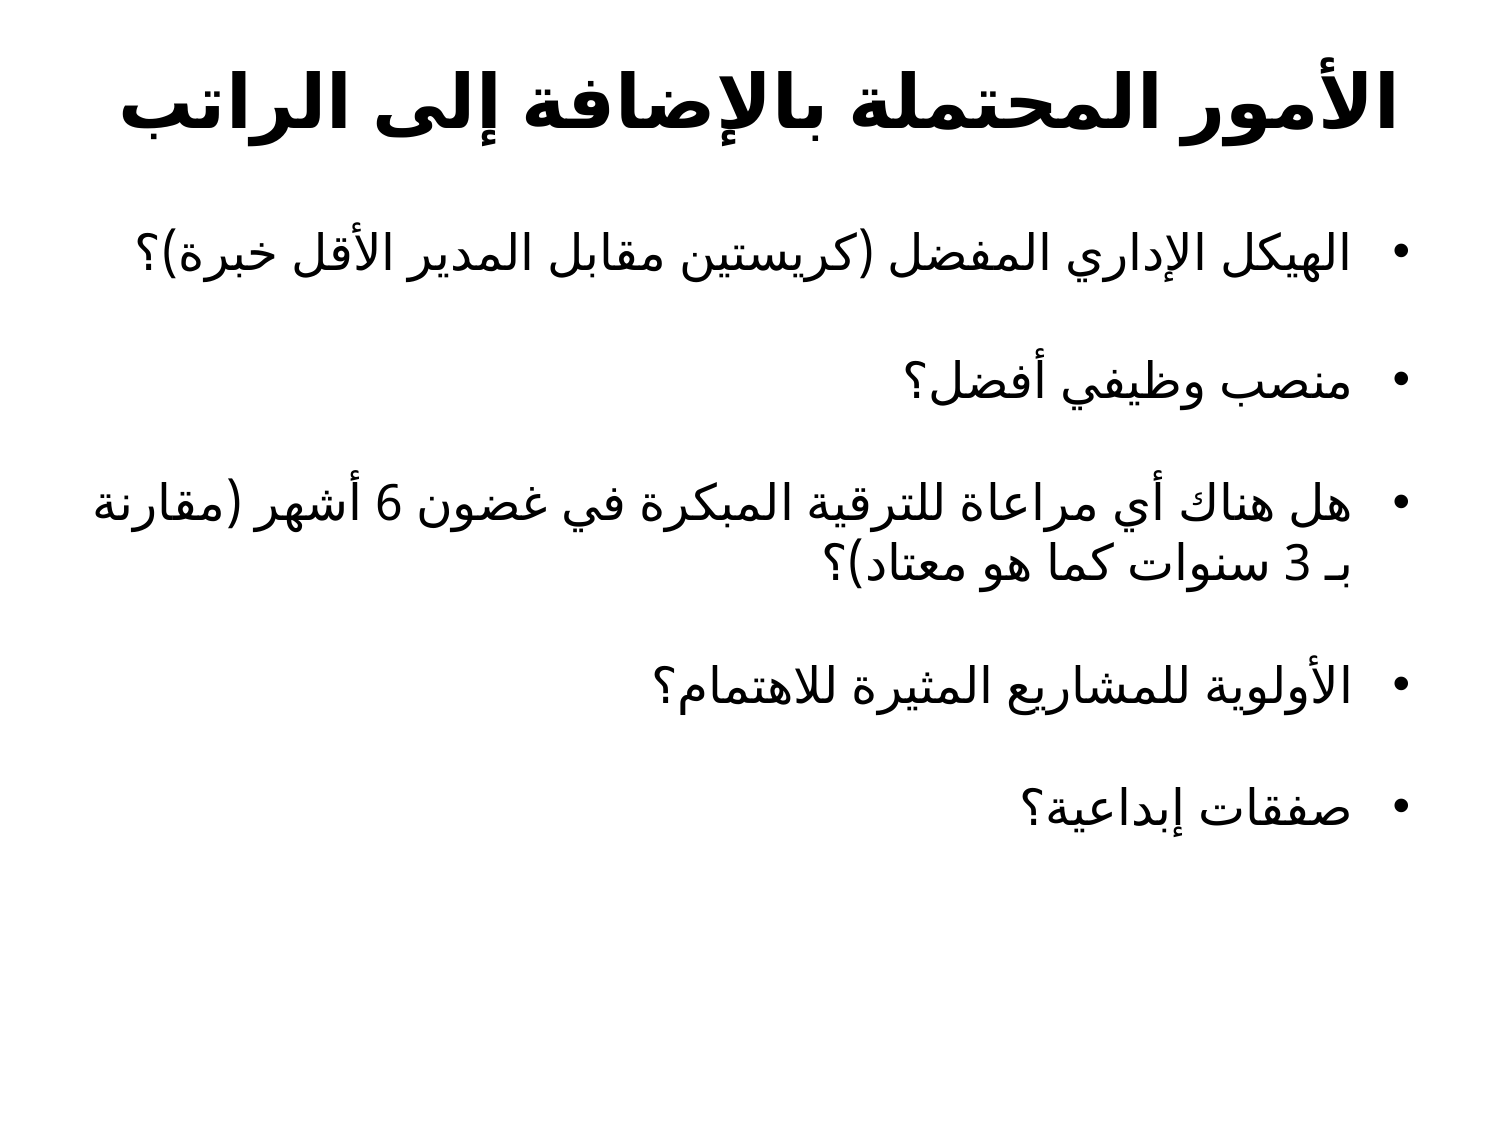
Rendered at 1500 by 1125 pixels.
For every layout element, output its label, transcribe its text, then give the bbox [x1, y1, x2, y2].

list الهيكل الإداري المفضل (كريستين مقابل المدير الأقل خبرة)؟ منصب وظيفي أفضل؟ هل هناك أي مراعاة للترقية المبكرة في غضون 6 أشهر (مقارنة بـ 3 سنوات كما هو معتاد)؟ الأولوية للمشاريع المثيرة للاهتمام؟ صفقات إبداعية؟ تحويل حزمة الانتقال إلى مكافأة نقدية تحويل بدل السيارة إلى زيادة في الراتب [75, 238, 1425, 993]
title الأمور المحتملة بالإضافة إلى الراتب [75, 50, 1425, 238]
